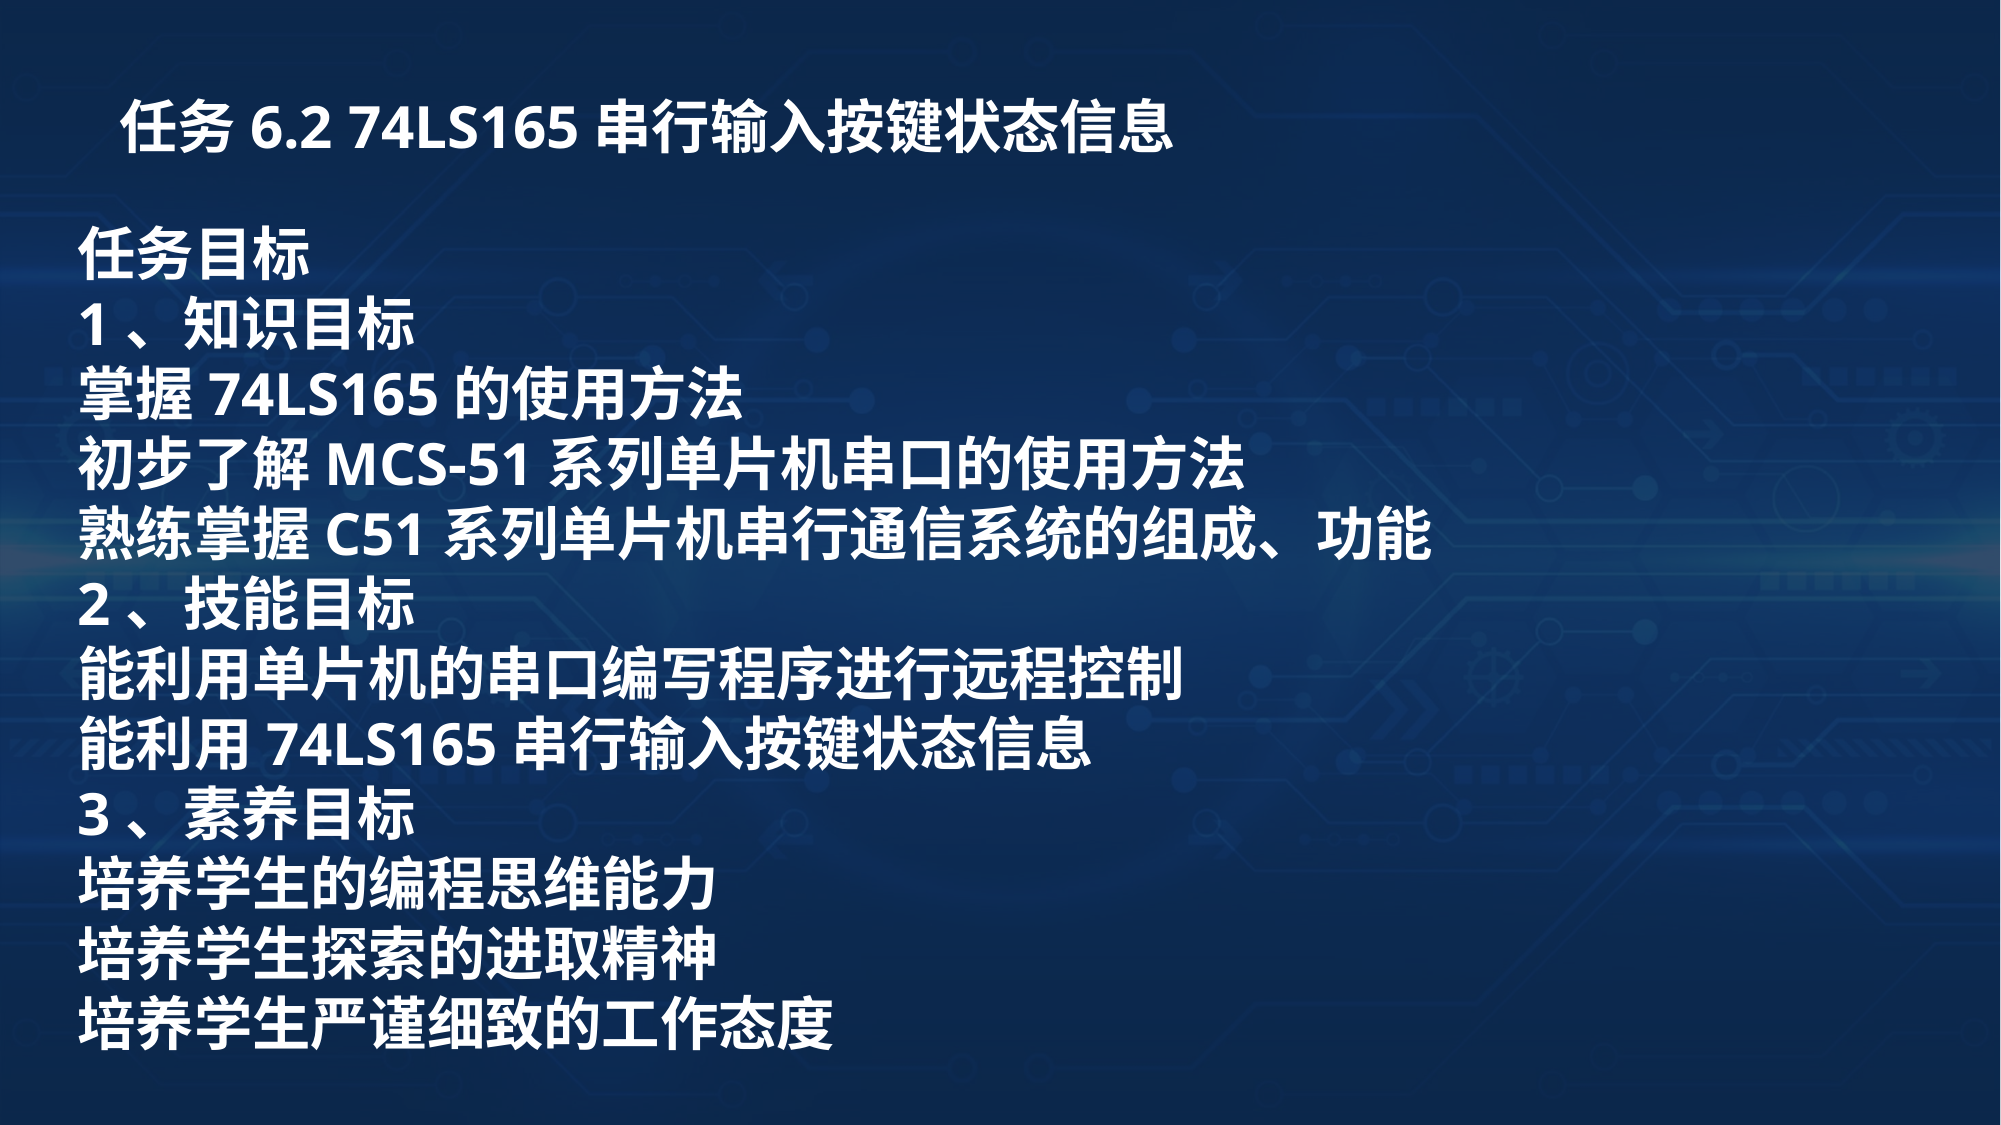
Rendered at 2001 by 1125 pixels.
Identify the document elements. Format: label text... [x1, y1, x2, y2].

text_box 任务目标 1、知识目标 掌握74LS165的使用方法 初步了解MCS-51系列单片机串口的使用方法 熟练掌握C51系列单片机串行通信系统的组成、功能 2、技能目标 能利用单片机的串口编写程序进行远程控制 能利用74LS165串行输入按键状态信息 3、素养目标 培养学生的编程思维能力 培养学生探索的进取精神 培养学生严谨细致的工作态度 [62, 209, 1774, 1065]
text_box 任务6.2 74LS165串行输入按键状态信息 [104, 83, 1498, 168]
